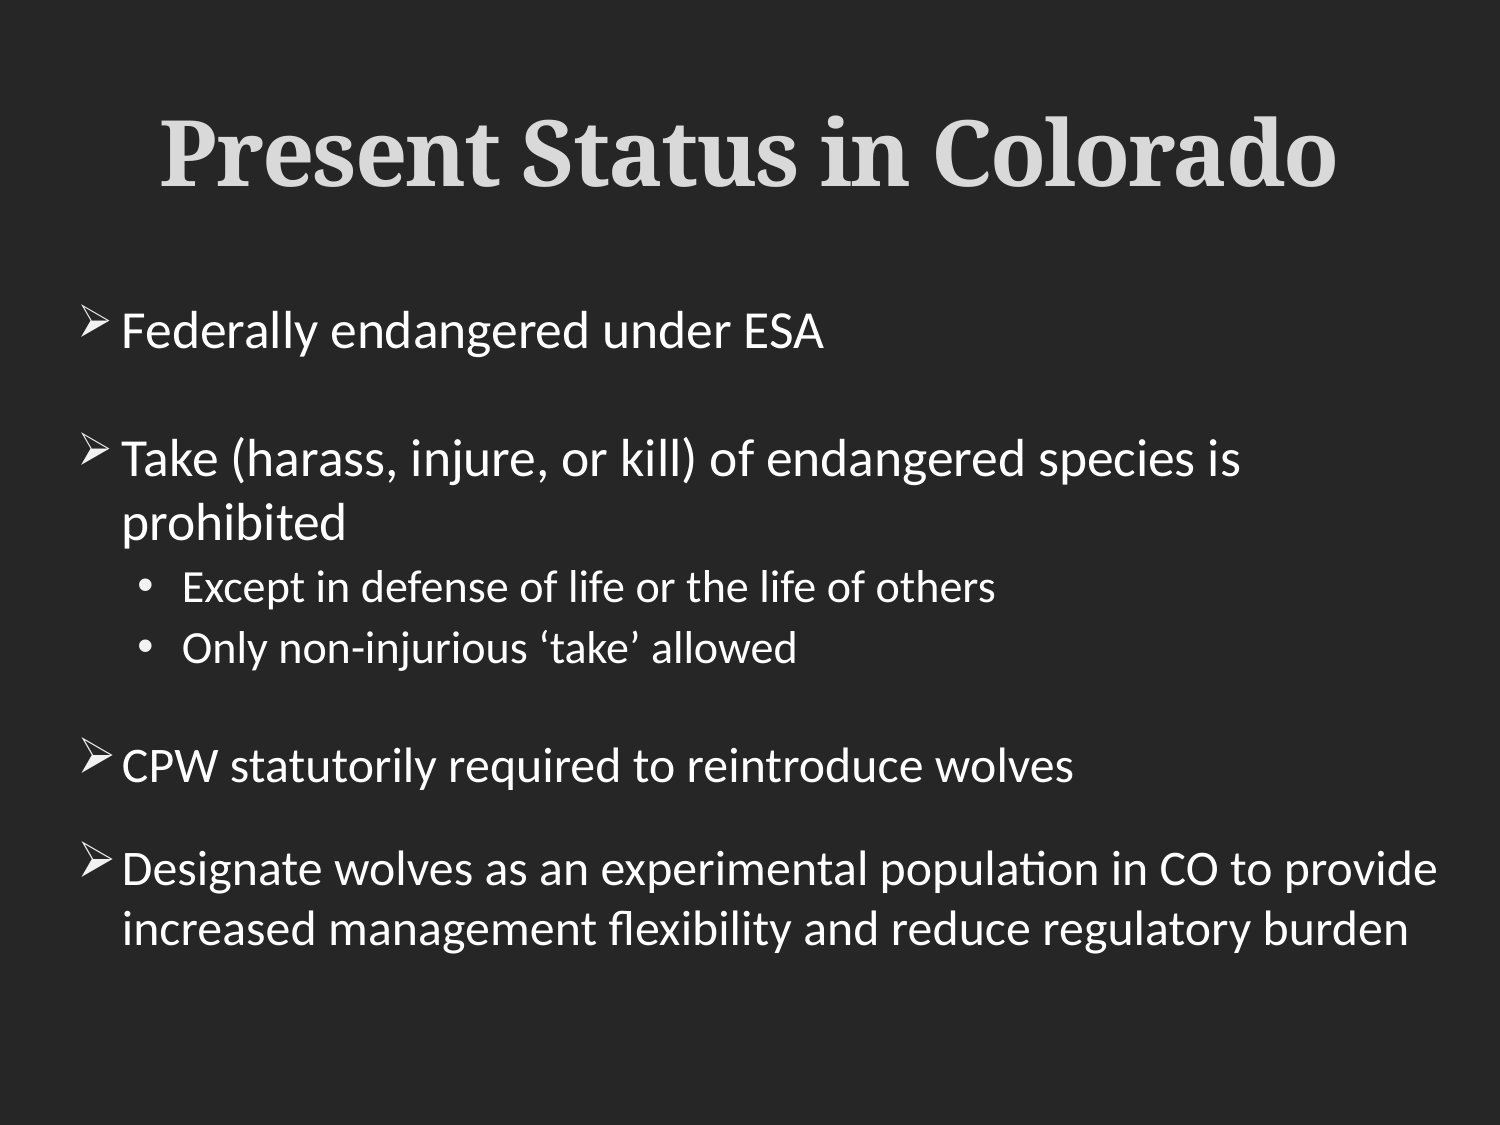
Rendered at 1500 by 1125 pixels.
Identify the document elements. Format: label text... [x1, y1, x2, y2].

title Present Status in Colorado [37, 74, 1463, 213]
list Federally endangered under ESA Take (harass, injure, or kill) of endangered species is prohibited Except in defense of life or the life of others Only non-injurious ‘take’ allowed CPW statutorily required to reintroduce wolves Designate wolves as an experimental population in CO to provide increased management flexibility and reduce regulatory burden [62, 287, 1463, 988]
